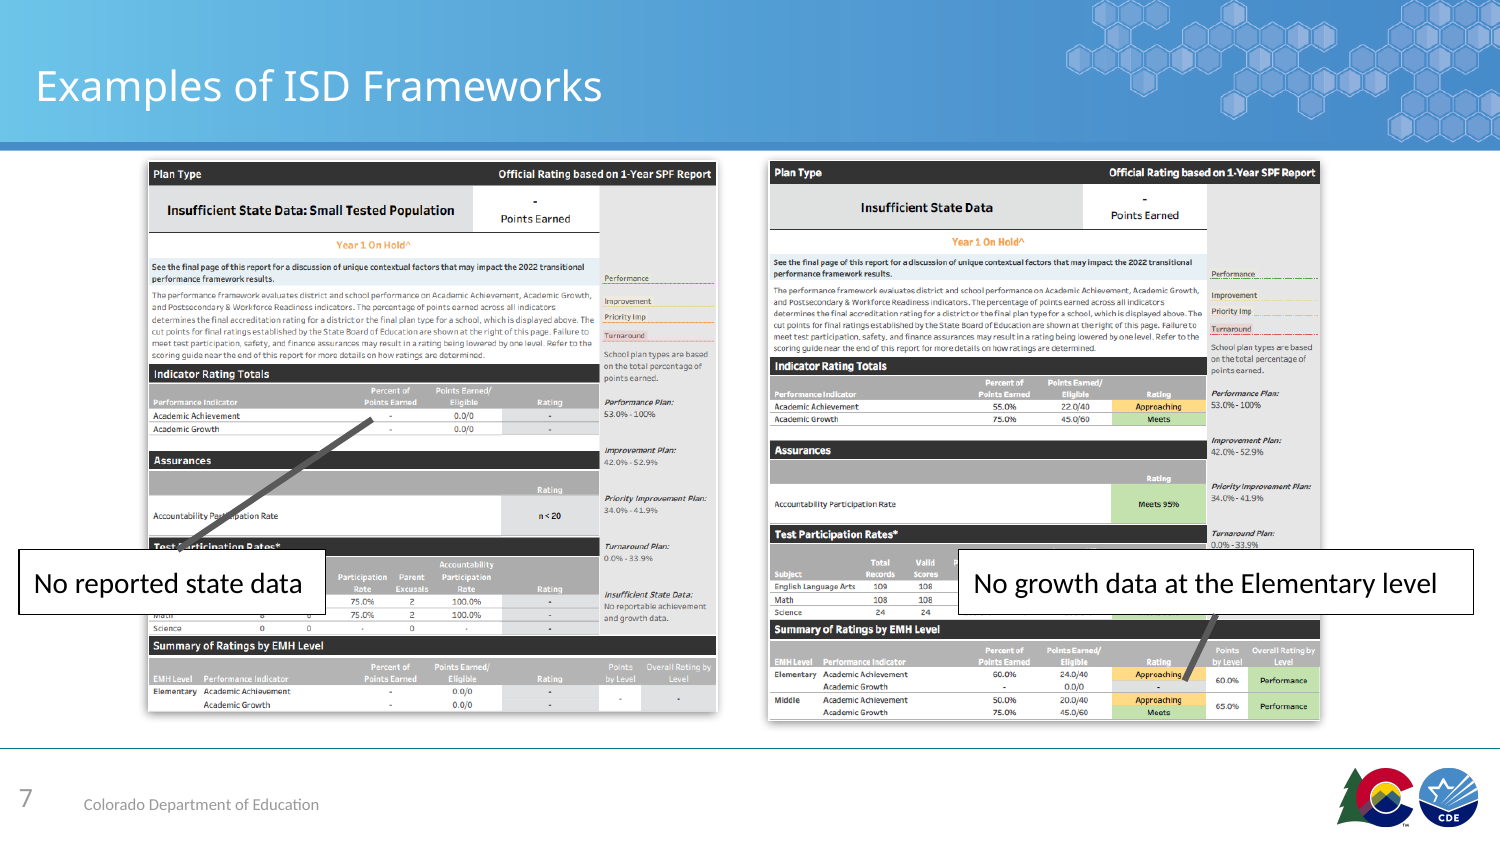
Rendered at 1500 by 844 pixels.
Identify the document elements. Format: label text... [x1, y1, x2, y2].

slide_number 7 [18, 776, 76, 823]
text_box No reported state data [18, 549, 142, 615]
text_box No growth data at the Elementary level [1324, 549, 1474, 615]
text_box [177, 418, 373, 551]
picture [768, 160, 1320, 721]
picture [1336, 767, 1479, 828]
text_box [1184, 615, 1217, 681]
title Examples of ISD Frameworks [34, 37, 1433, 132]
picture [0, 0, 1500, 151]
picture [147, 160, 718, 712]
